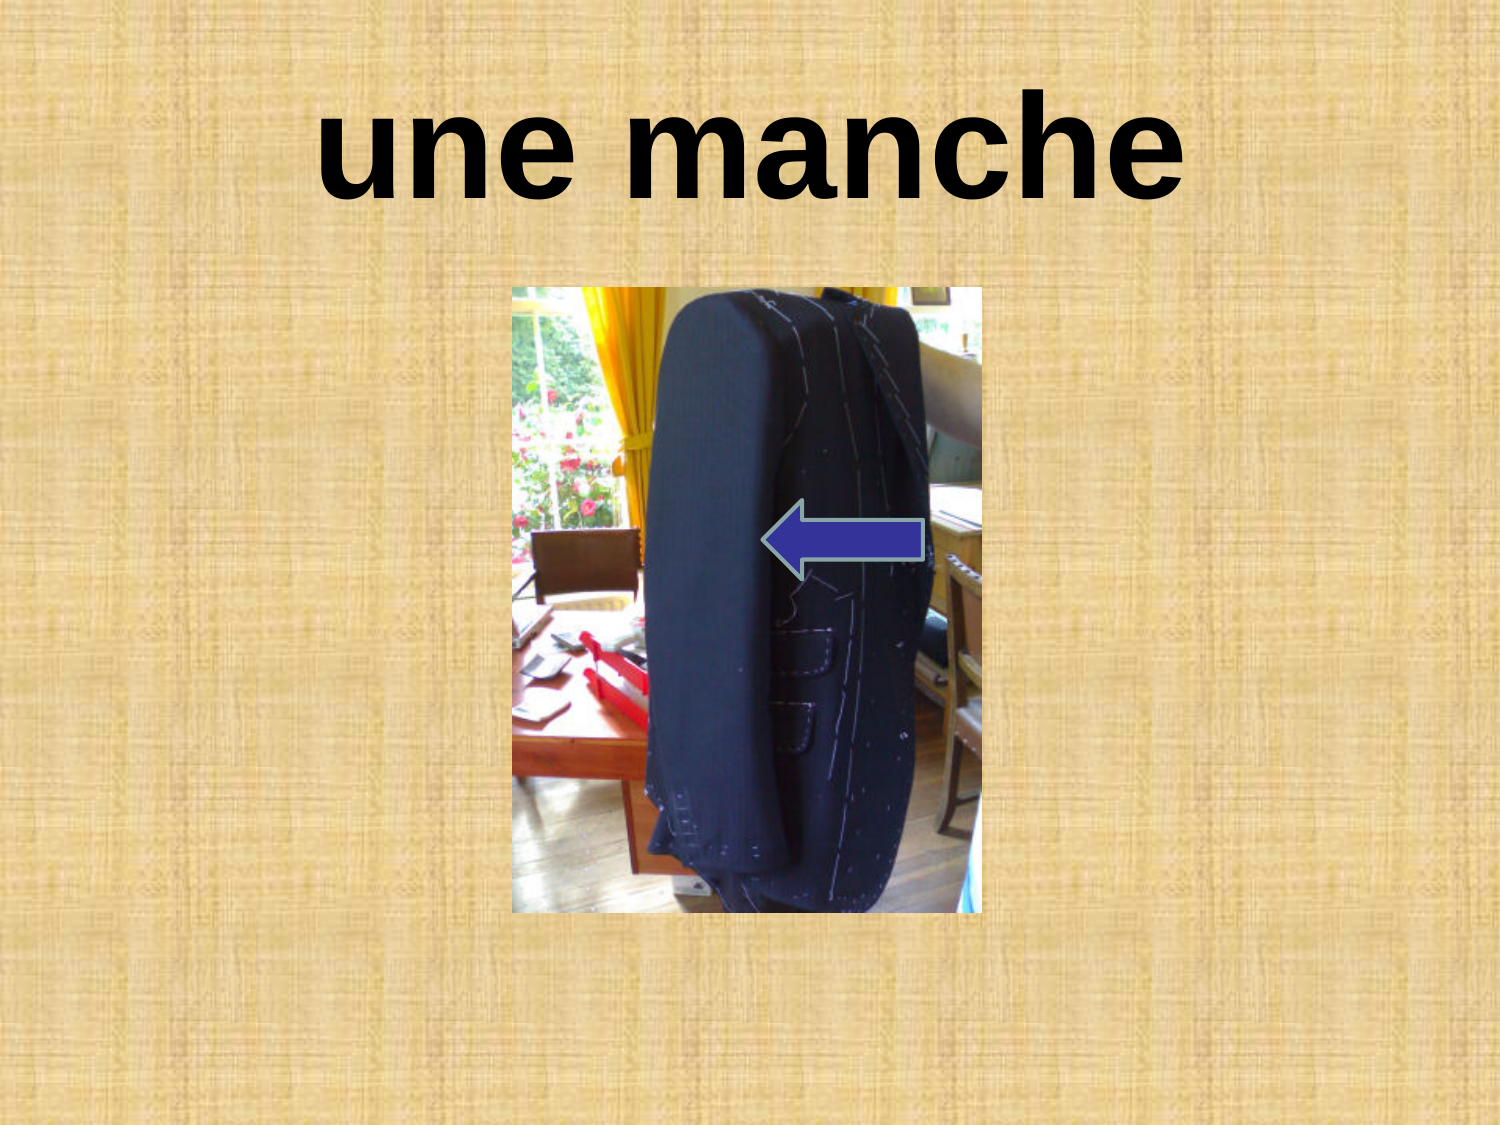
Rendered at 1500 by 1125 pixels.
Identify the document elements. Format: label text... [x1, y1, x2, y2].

title une manche [74, 44, 1426, 233]
picture [0, 0, 1500, 1125]
